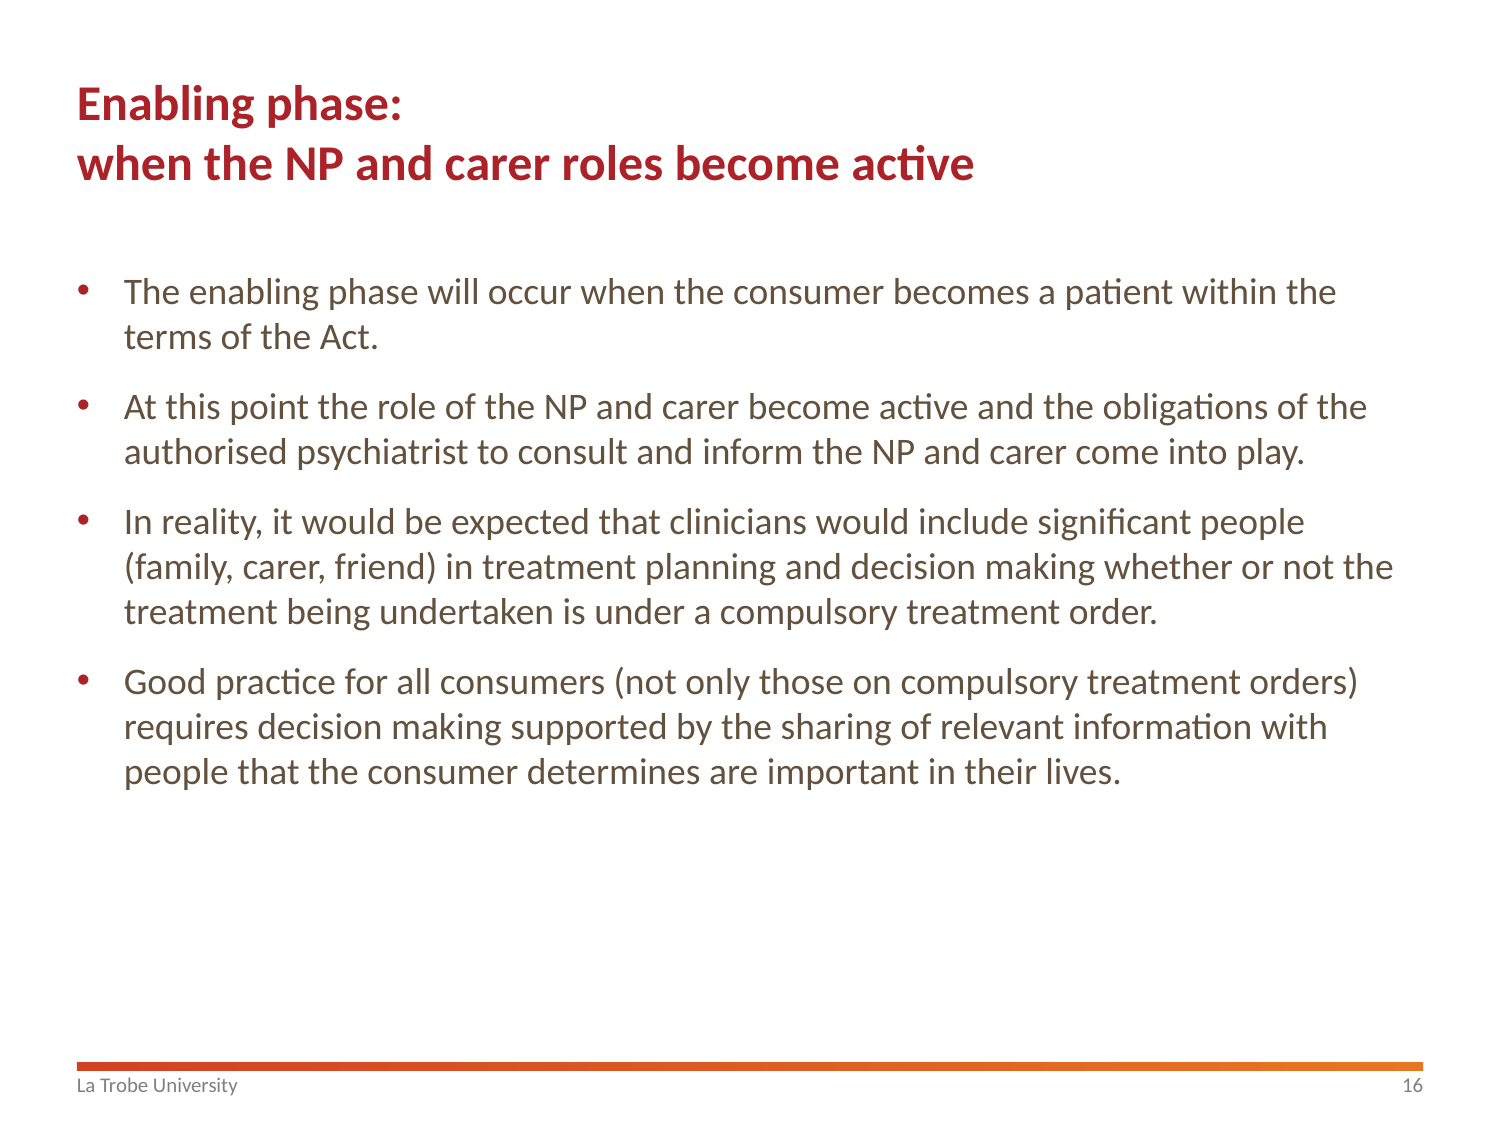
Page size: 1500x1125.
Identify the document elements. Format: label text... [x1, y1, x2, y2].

list The enabling phase will occur when the consumer becomes a patient within the terms of the Act. At this point the role of the NP and carer become active and the obligations of the authorised psychiatrist to consult and inform the NP and carer come into play. In reality, it would be expected that clinicians would include significant people (family, carer, friend) in treatment planning and decision making whether or not the treatment being undertaken is under a compulsory treatment order. Good practice for all consumers (not only those on compulsory treatment orders) requires decision making supported by the sharing of relevant information with people that the consumer determines are important in their lives. [76, 266, 1424, 1010]
title Enabling phase: when the NP and carer roles become active [76, 70, 1424, 209]
